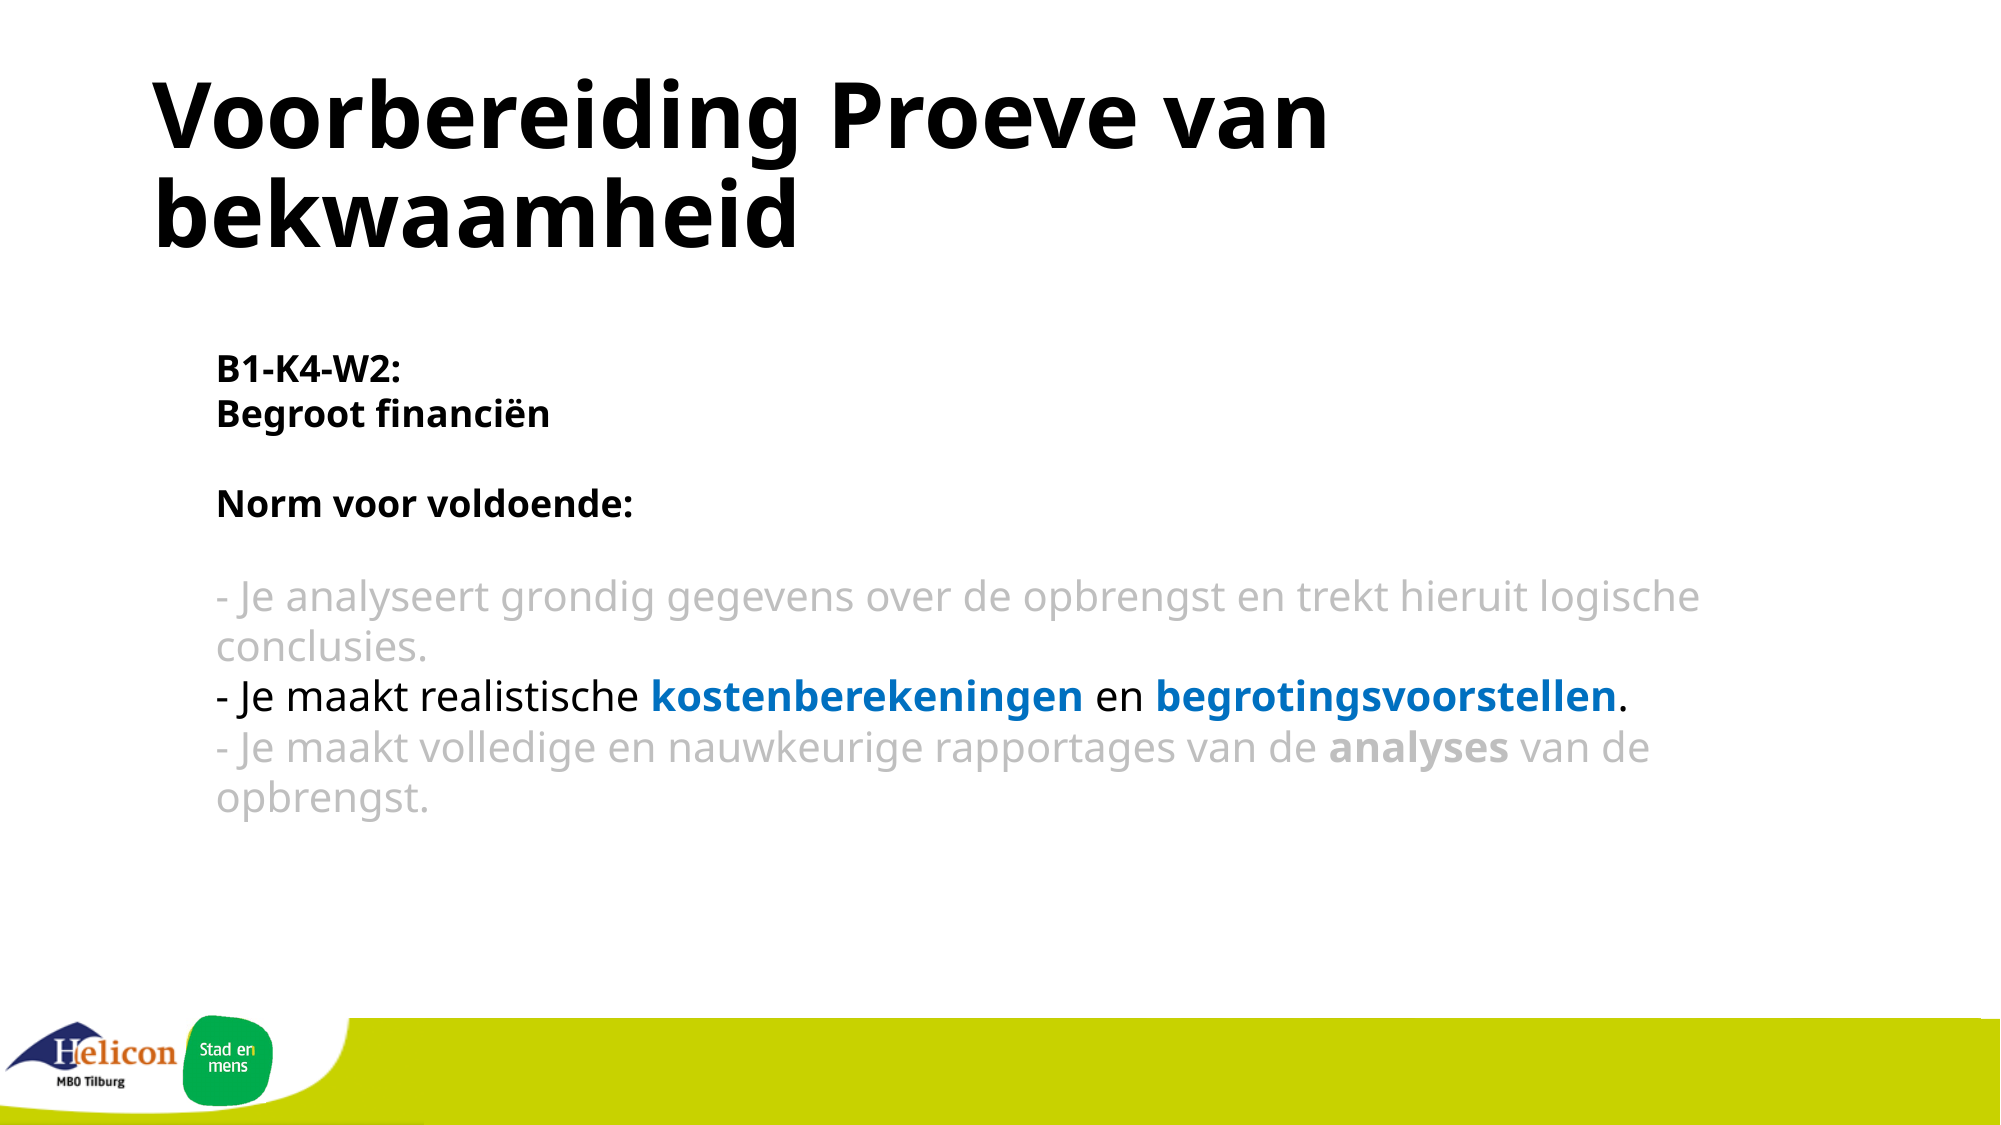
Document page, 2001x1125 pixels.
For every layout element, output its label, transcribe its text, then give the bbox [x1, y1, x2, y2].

title Voorbereiding Proeve van bekwaamheid [137, 59, 1863, 278]
text_box B1-K4-W2: Begroot financiën Norm voor voldoende: - Je analyseert grondig gegevens over de opbrengst en trekt hieruit logische conclusies. - Je maakt realistische kostenberekeningen en begrotingsvoorstellen. - Je maakt volledige en nauwkeurige rapportages van de analyses van de opbrengst. [200, 337, 1736, 873]
picture [0, 1013, 424, 1125]
